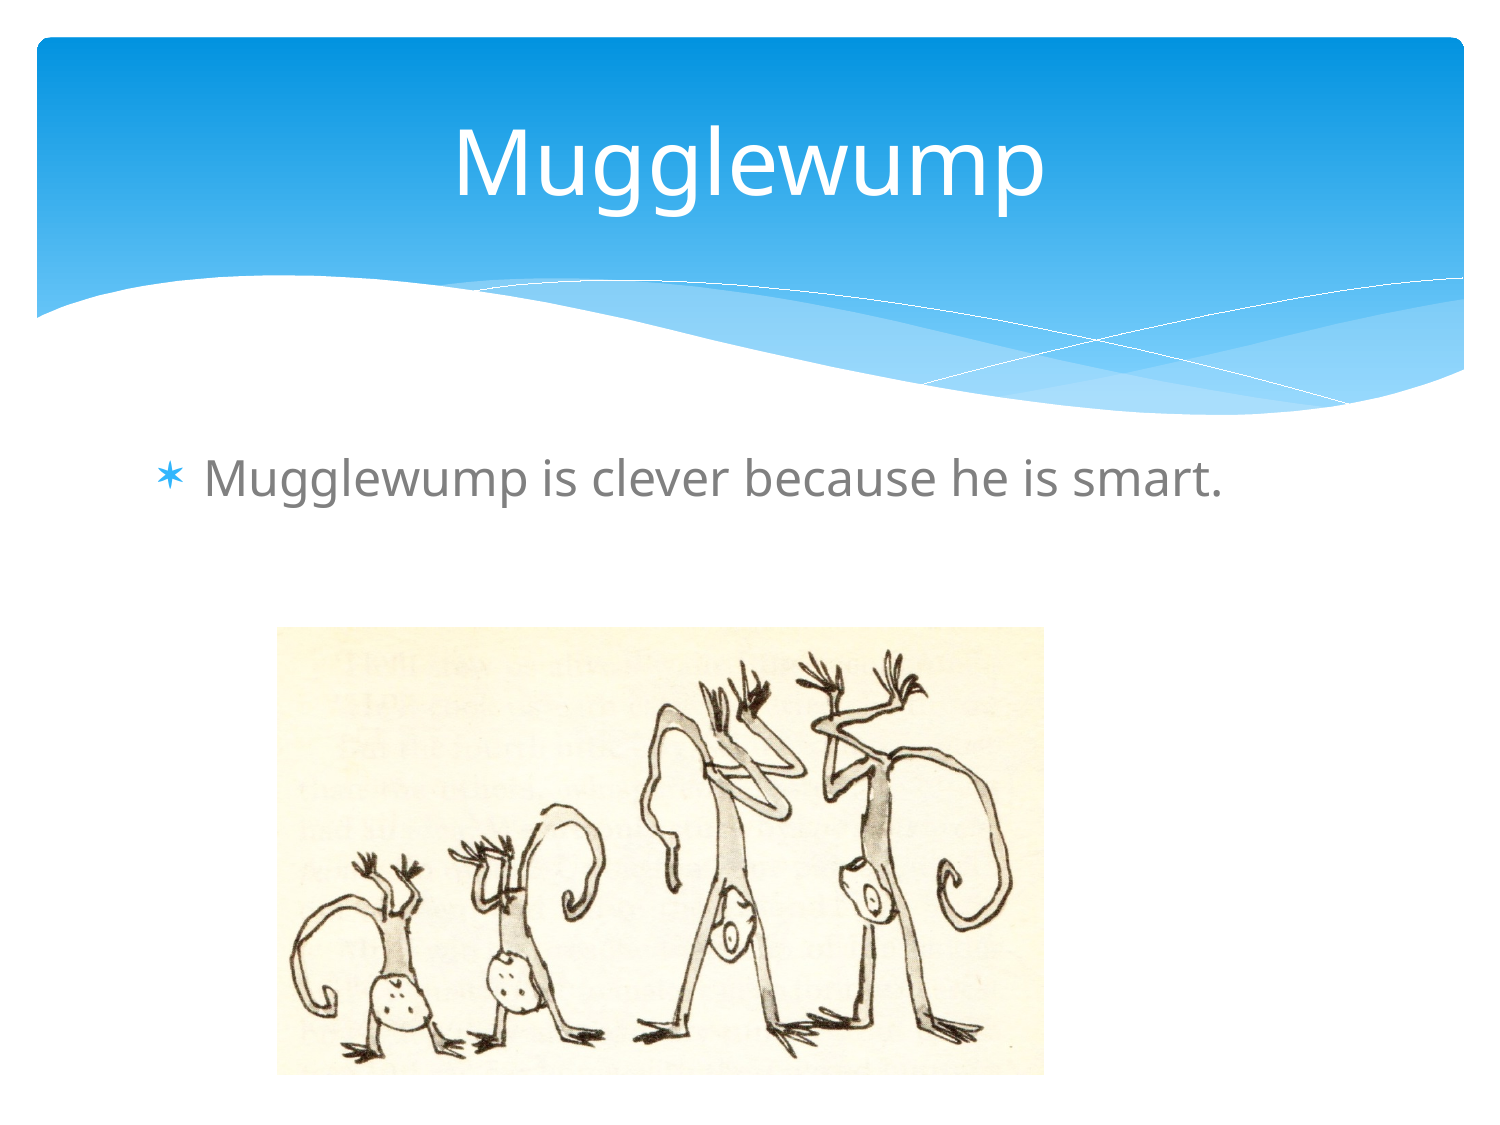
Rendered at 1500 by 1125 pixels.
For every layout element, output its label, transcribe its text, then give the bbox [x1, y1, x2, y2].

list Mugglewump is clever because he is smart. [143, 438, 1359, 1005]
title Mugglewump [75, 55, 1425, 261]
picture [277, 627, 1044, 1076]
